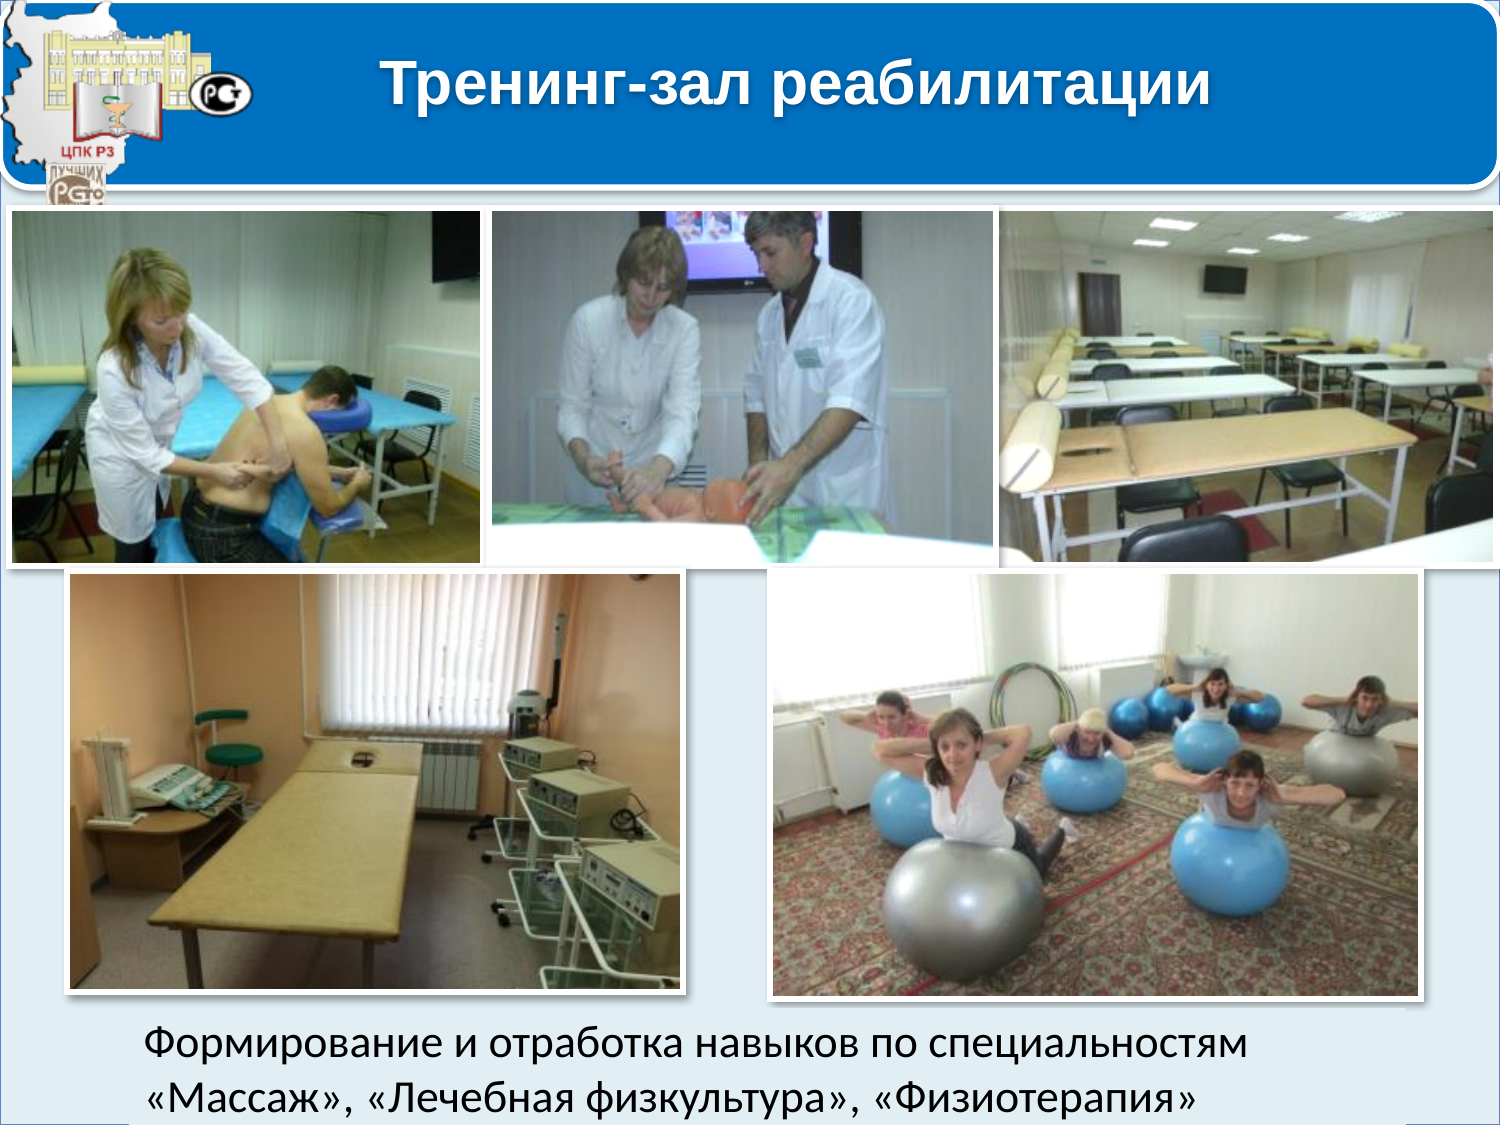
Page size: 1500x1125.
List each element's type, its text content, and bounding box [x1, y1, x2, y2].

text_box Тренинг-зал реабилитации [234, 0, 1360, 153]
text_box Формирование и отработка навыков по специальностям «Массаж», «Лечебная физкультура», «Физиотерапия» [127, 1006, 1408, 1125]
picture [995, 210, 1494, 563]
picture [70, 573, 680, 990]
picture [773, 573, 1419, 997]
picture [11, 210, 481, 563]
picture [0, 0, 234, 205]
picture [491, 210, 994, 563]
